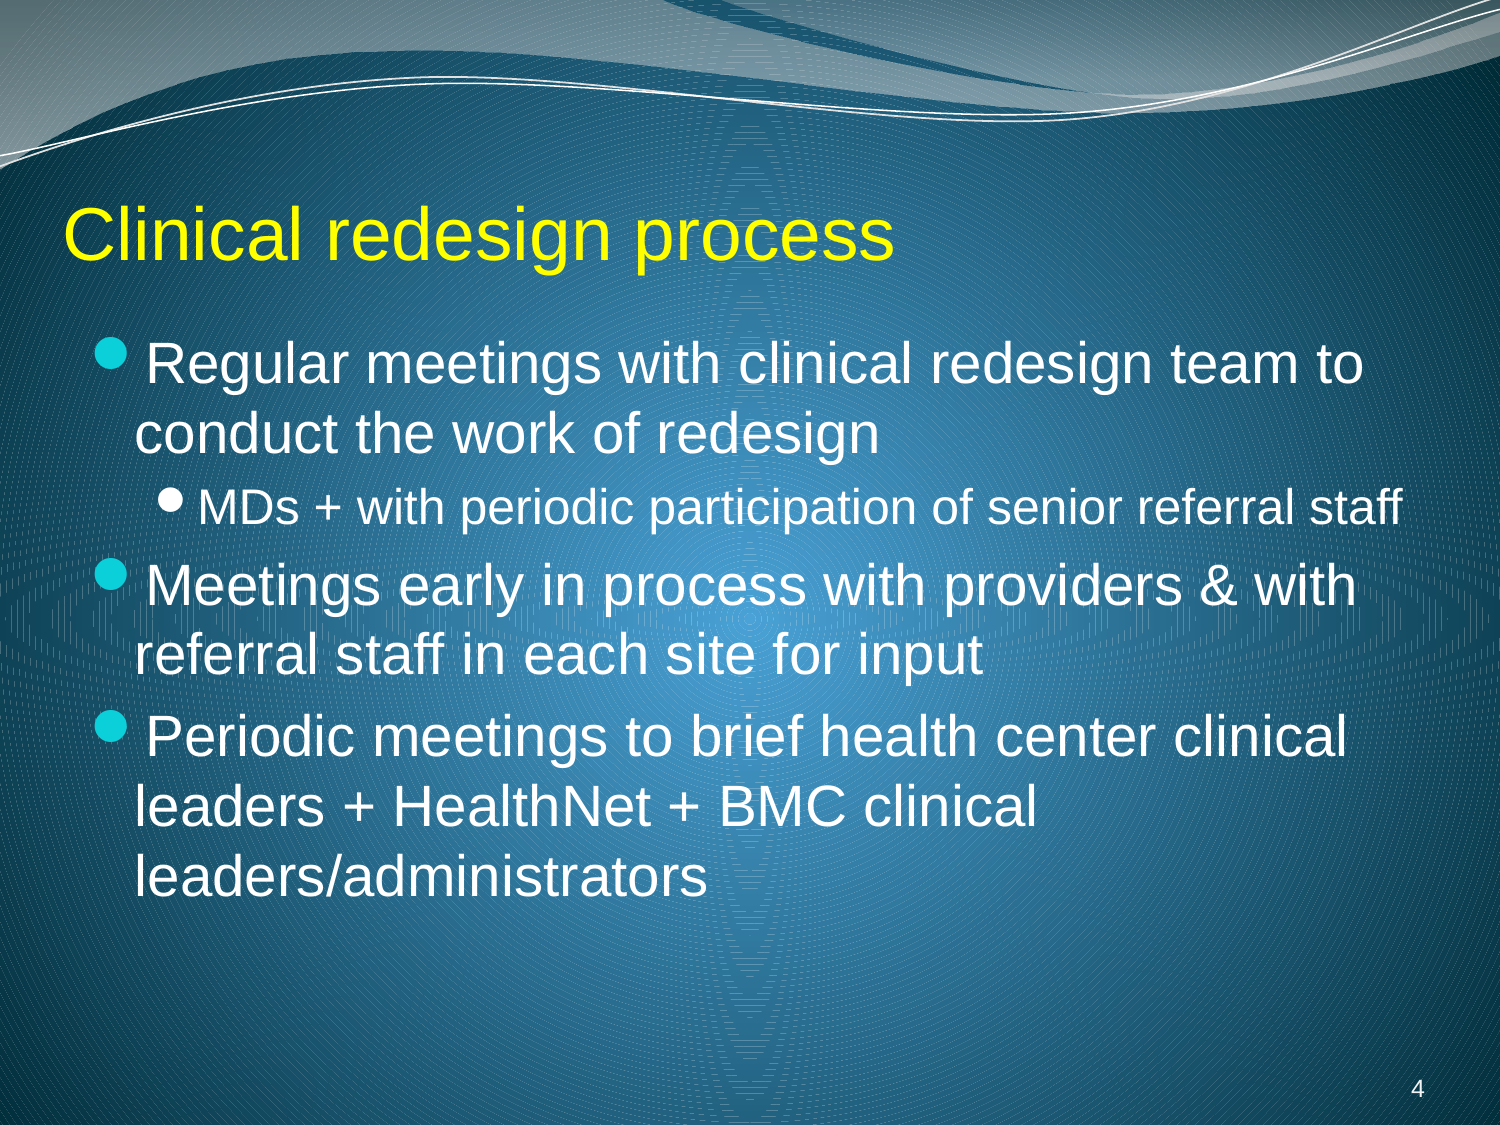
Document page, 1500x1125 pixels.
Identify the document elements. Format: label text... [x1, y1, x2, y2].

slide_number 4 [1299, 1042, 1425, 1103]
title Clinical redesign process [62, 87, 1413, 276]
list Regular meetings with clinical redesign team to conduct the work of redesign MDs + with periodic participation of senior referral staff Meetings early in process with providers & with referral staff in each site for input Periodic meetings to brief health center clinical leaders + HealthNet + BMC clinical leaders/administrators [74, 317, 1426, 1038]
